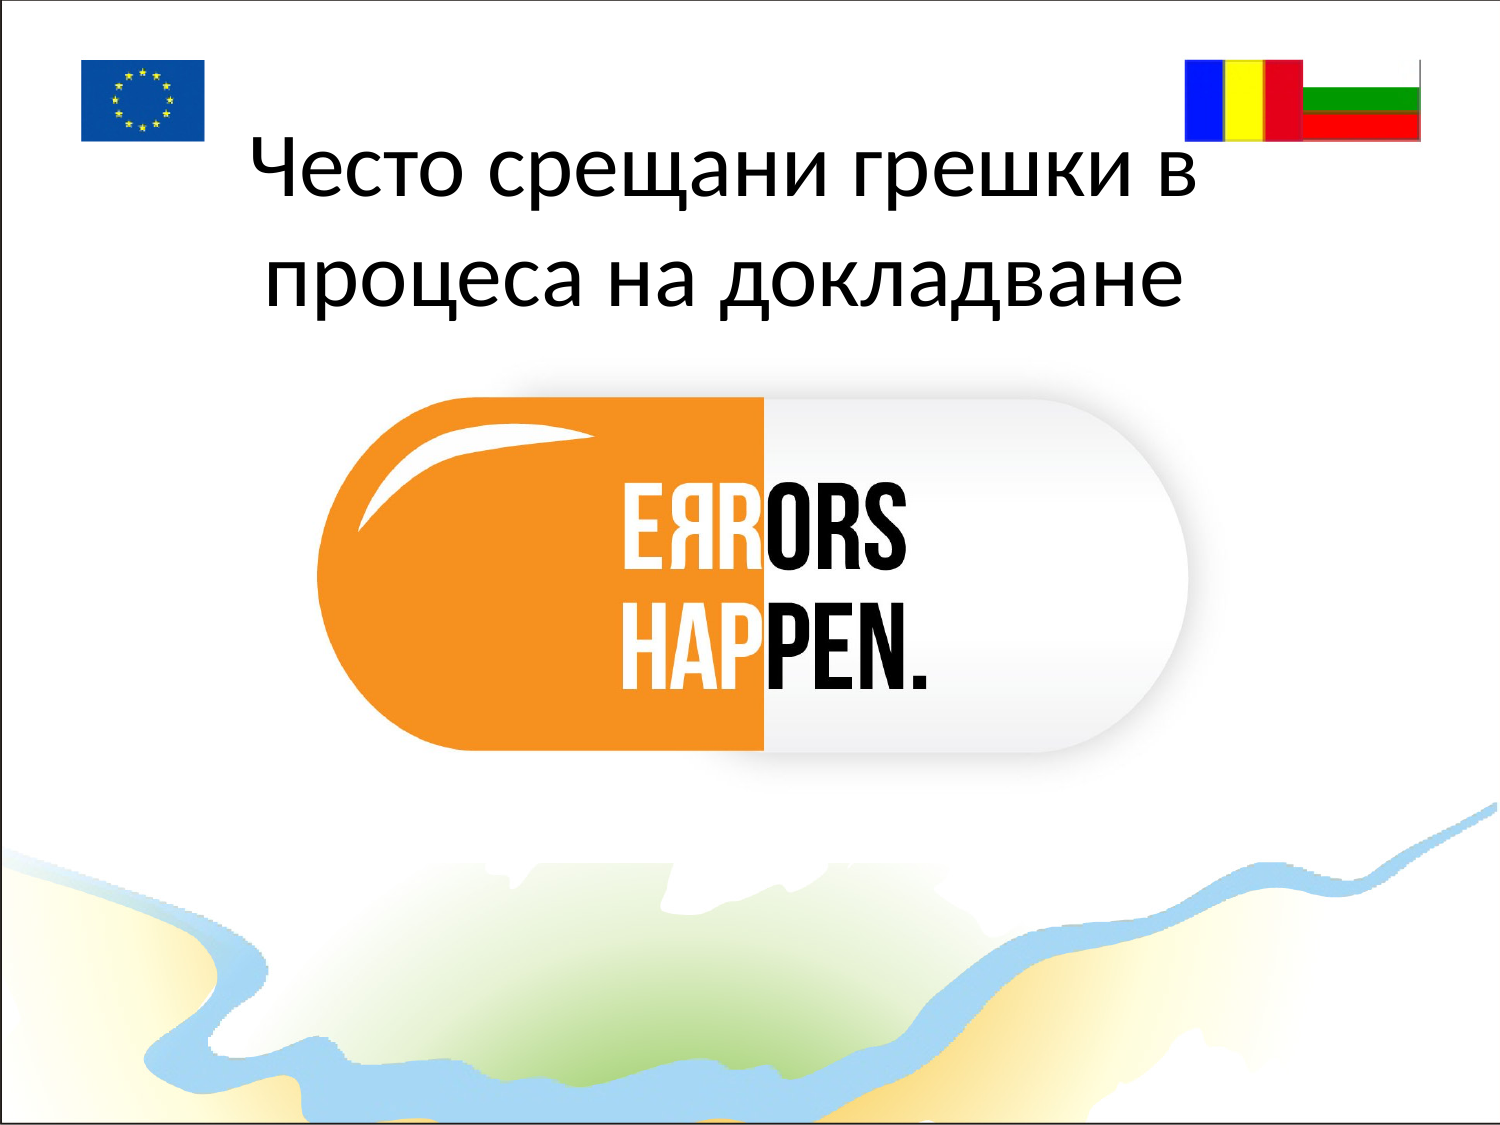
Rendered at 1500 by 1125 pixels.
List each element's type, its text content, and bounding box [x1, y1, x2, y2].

picture [0, 0, 1500, 1125]
title Често срещани грешки в процеса на докладване [218, 137, 1232, 293]
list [268, 312, 1232, 863]
